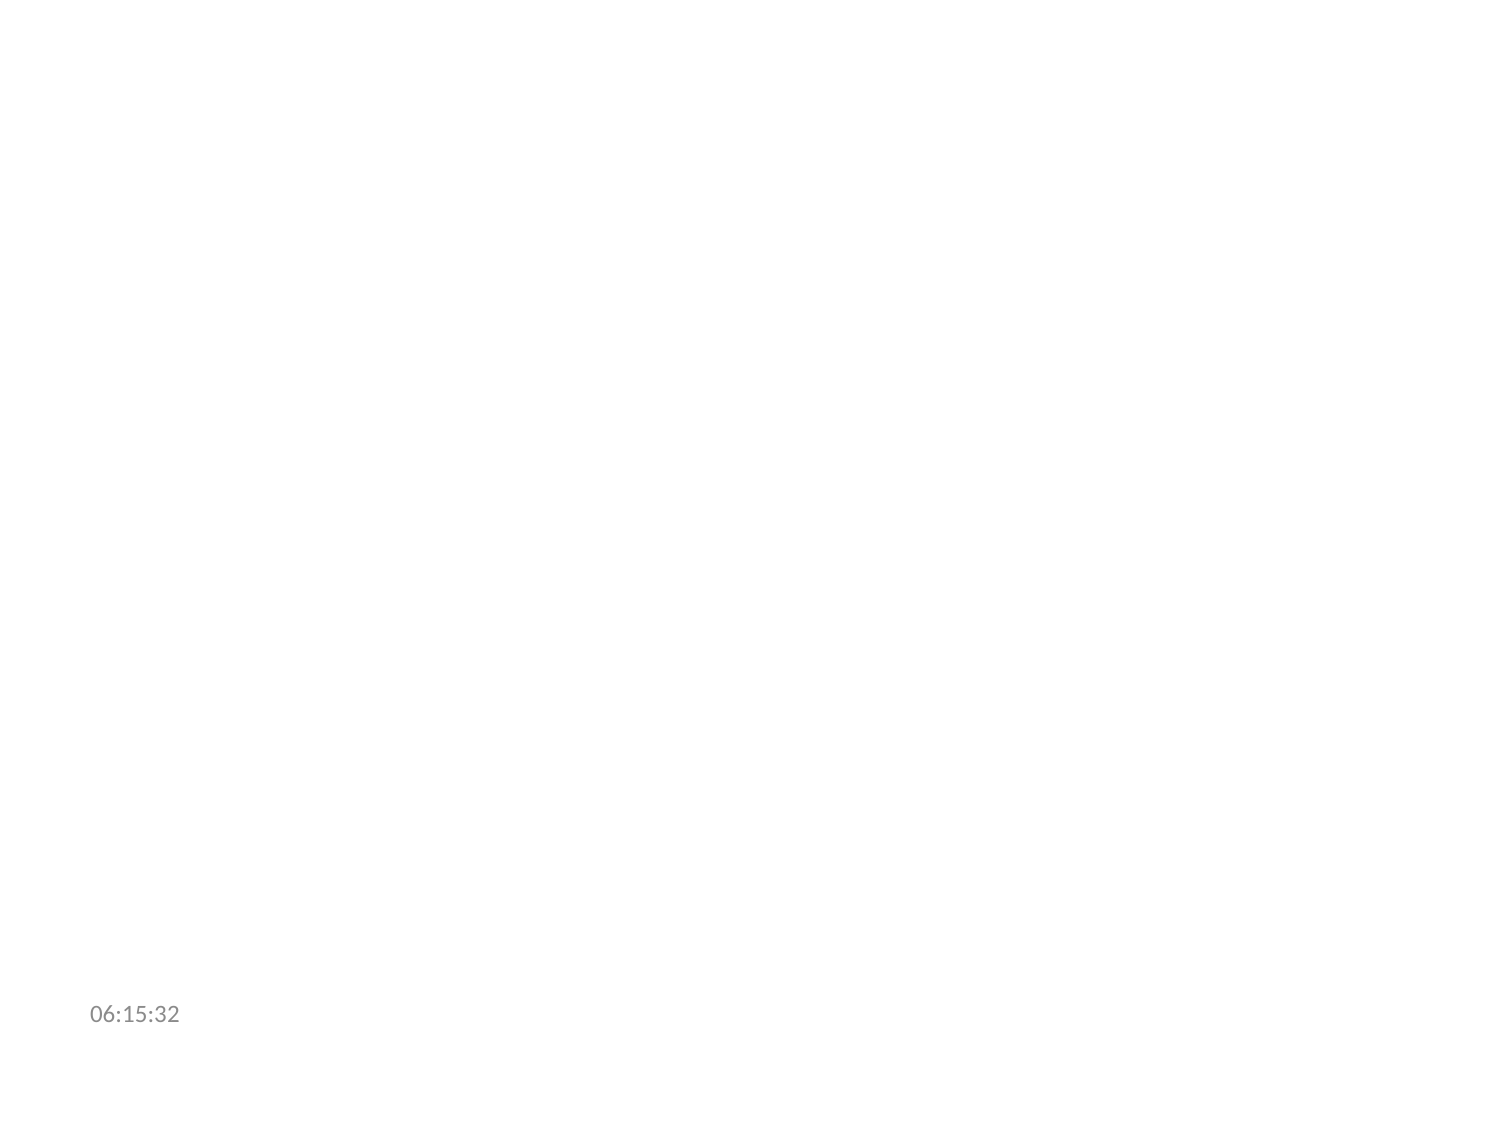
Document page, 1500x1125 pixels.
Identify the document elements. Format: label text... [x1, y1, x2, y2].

text_box 15:35:09 [75, 982, 425, 1043]
